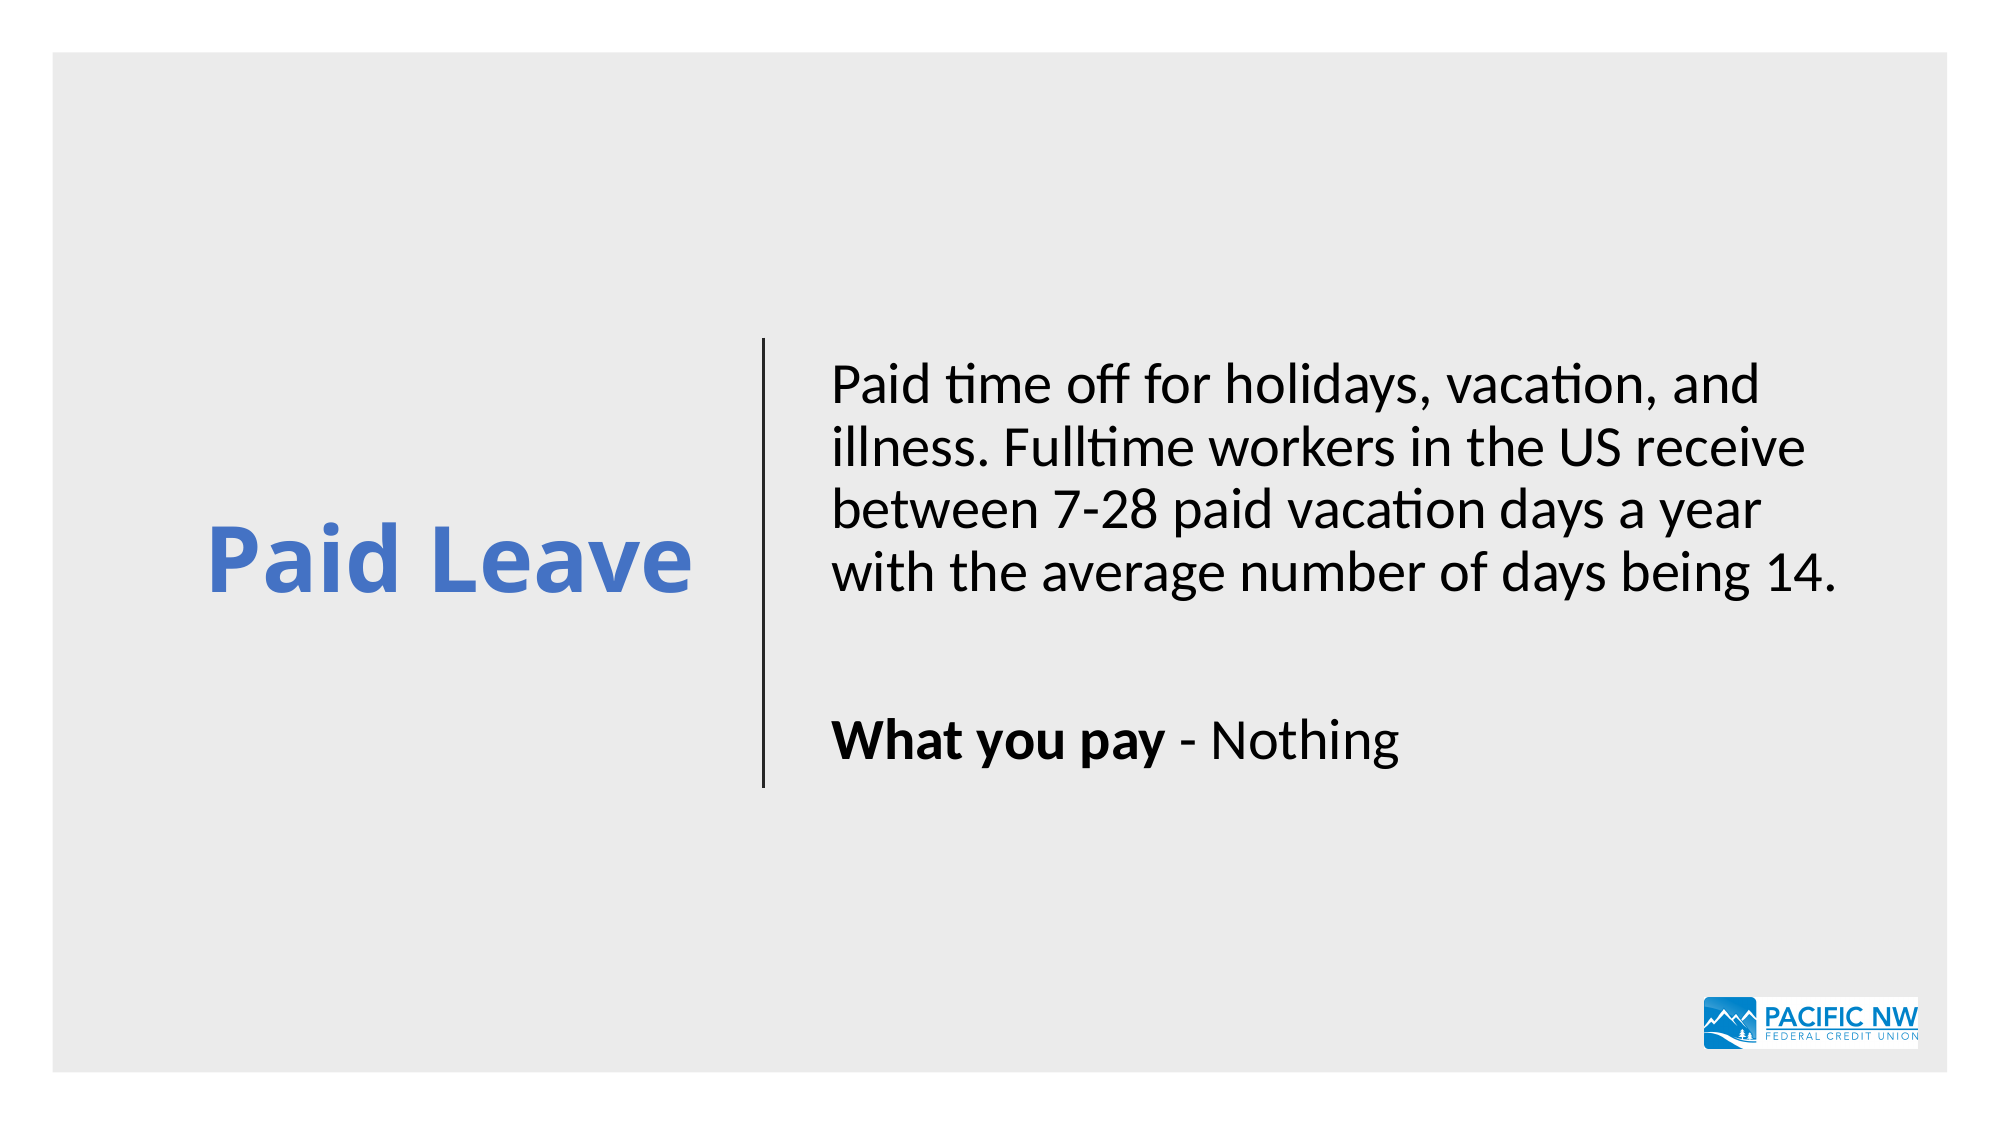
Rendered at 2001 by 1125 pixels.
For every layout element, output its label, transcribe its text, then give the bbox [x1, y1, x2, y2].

title Paid Leave [137, 158, 711, 967]
text_box [52, 51, 1948, 1073]
picture [1704, 997, 1918, 1049]
list Paid time off for holidays, vacation, and illness. Fulltime workers in the US receive between 7-28 paid vacation days a year with the average number of days being 14. What you pay - Nothing [816, 158, 1863, 967]
picture [1736, 1000, 1754, 1011]
